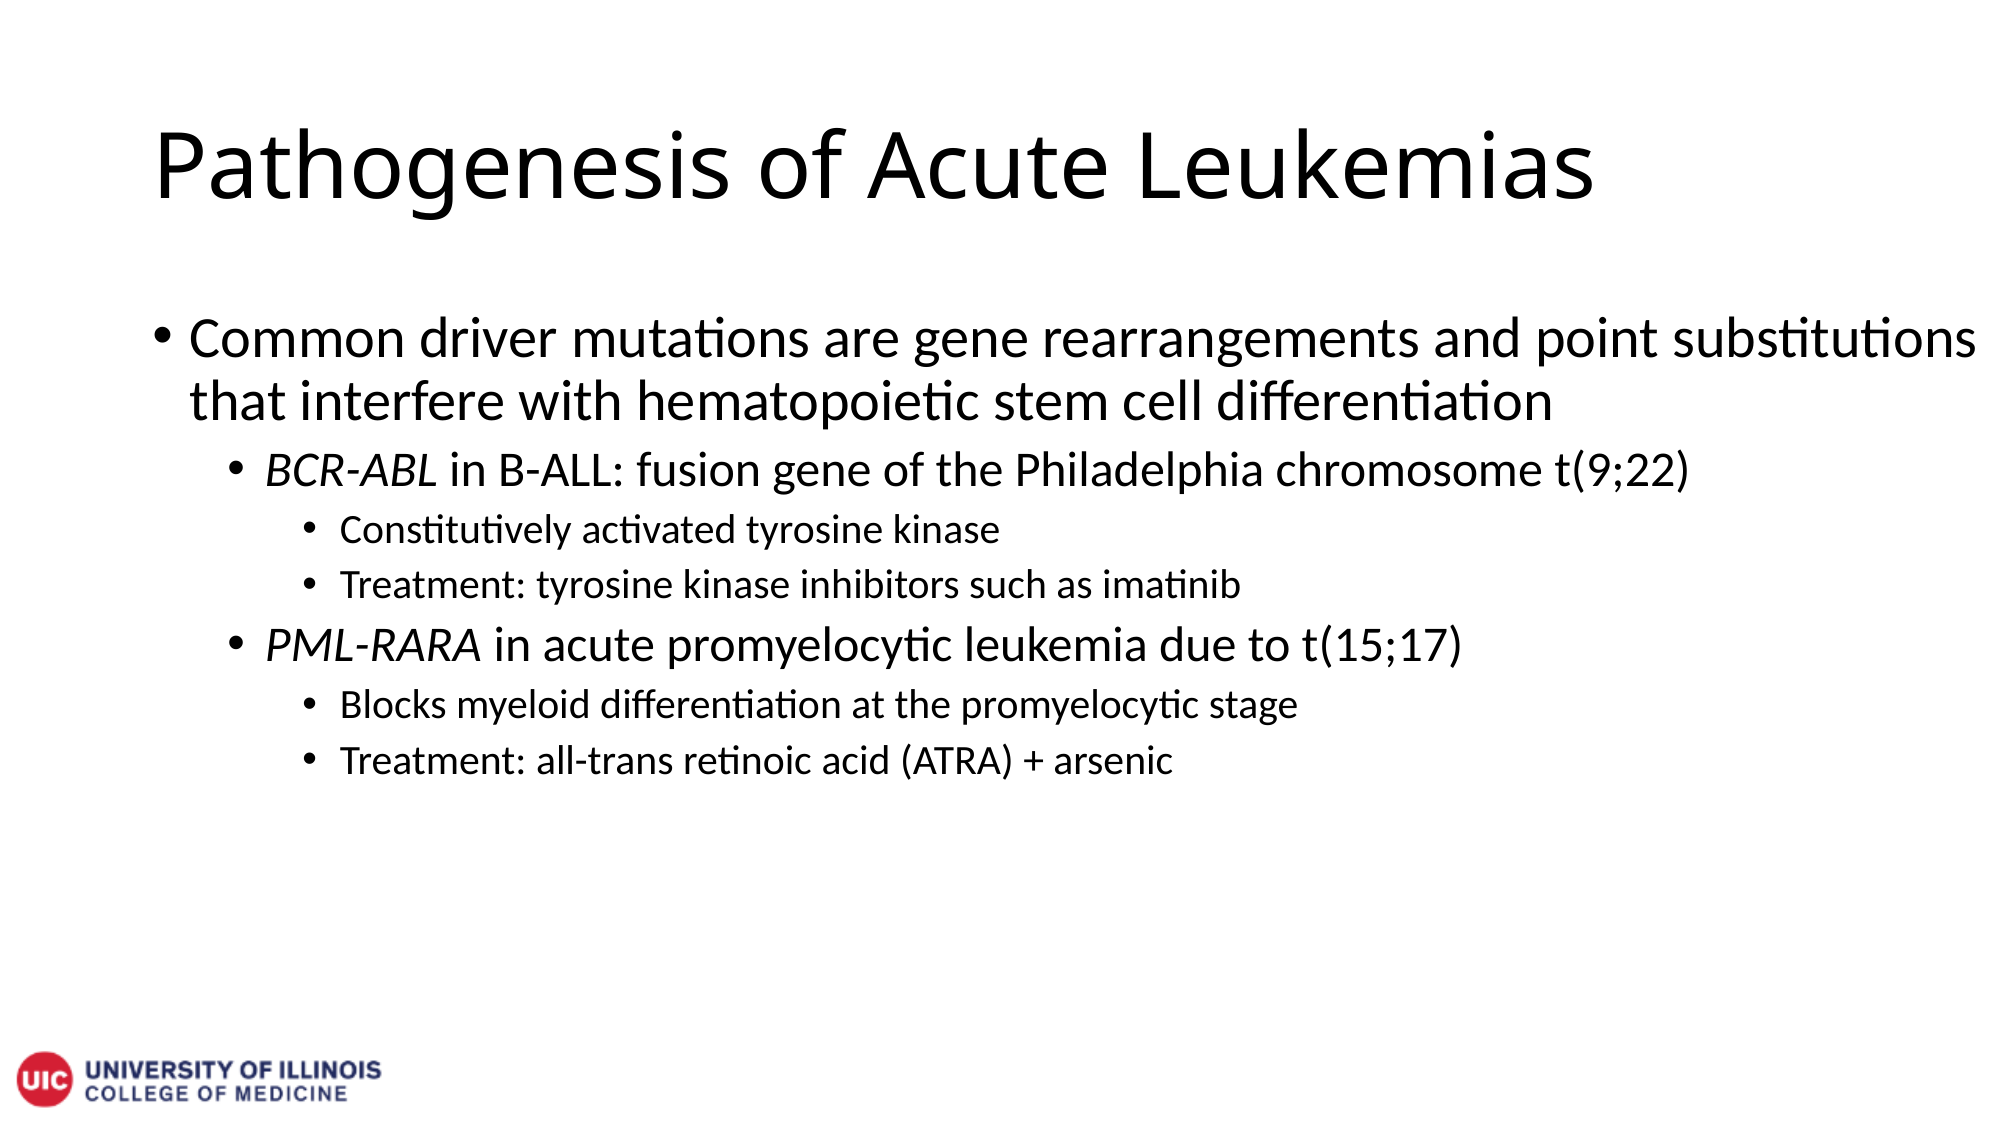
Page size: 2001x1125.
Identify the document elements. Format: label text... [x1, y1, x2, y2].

picture [0, 1039, 402, 1125]
list Common driver mutations are gene rearrangements and point substitutions that interfere with hematopoietic stem cell differentiation BCR-ABL in B-ALL: fusion gene of the Philadelphia chromosome t(9;22) Constitutively activated tyrosine kinase Treatment: tyrosine kinase inhibitors such as imatinib PML-RARA in acute promyelocytic leukemia due to t(15;17) Blocks myeloid differentiation at the promyelocytic stage Treatment: all-trans retinoic acid (ATRA) + arsenic [137, 299, 2000, 1014]
title Pathogenesis of Acute Leukemias [137, 59, 1863, 278]
